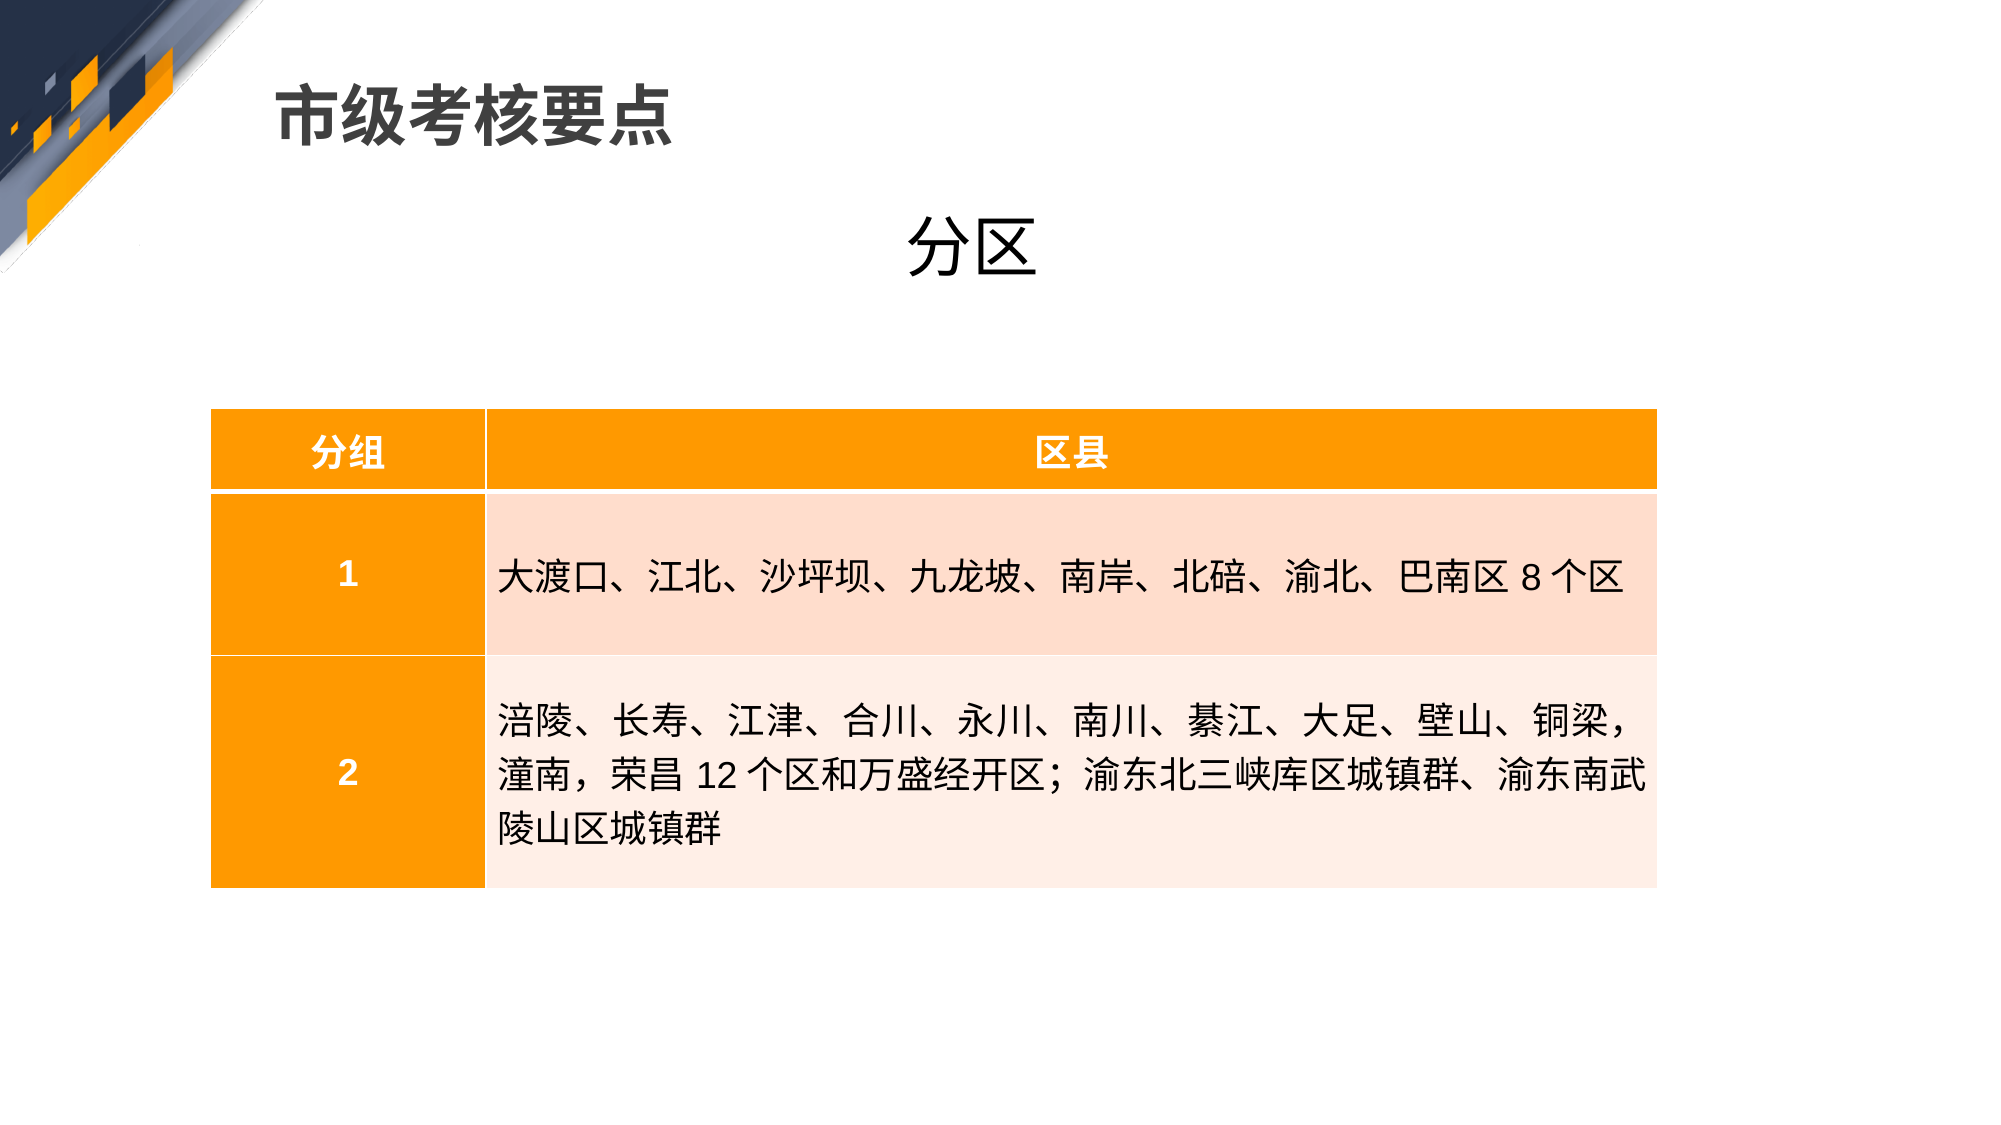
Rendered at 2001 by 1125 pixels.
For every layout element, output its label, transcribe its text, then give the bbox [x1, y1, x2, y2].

table_cell 2 [211, 656, 485, 888]
table_header 区县 [487, 409, 1657, 489]
text_box 分区 [890, 197, 1086, 293]
table_cell 涪陵、长寿、江津、合川、永川、南川、綦江、大足、壁山、铜梁，潼南，荣昌12个区和万盛经开区；渝东北三峡库区城镇群、渝东南武陵山区城镇群 [487, 656, 1657, 888]
text_box 市级考核要点 [298, 74, 926, 155]
table_cell 大渡口、江北、沙坪坝、九龙坡、南岸、北碚、渝北、巴南区8个区 [487, 494, 1657, 655]
table_cell 1 [211, 494, 485, 655]
picture [0, 0, 323, 298]
table_header 分组 [211, 409, 485, 489]
